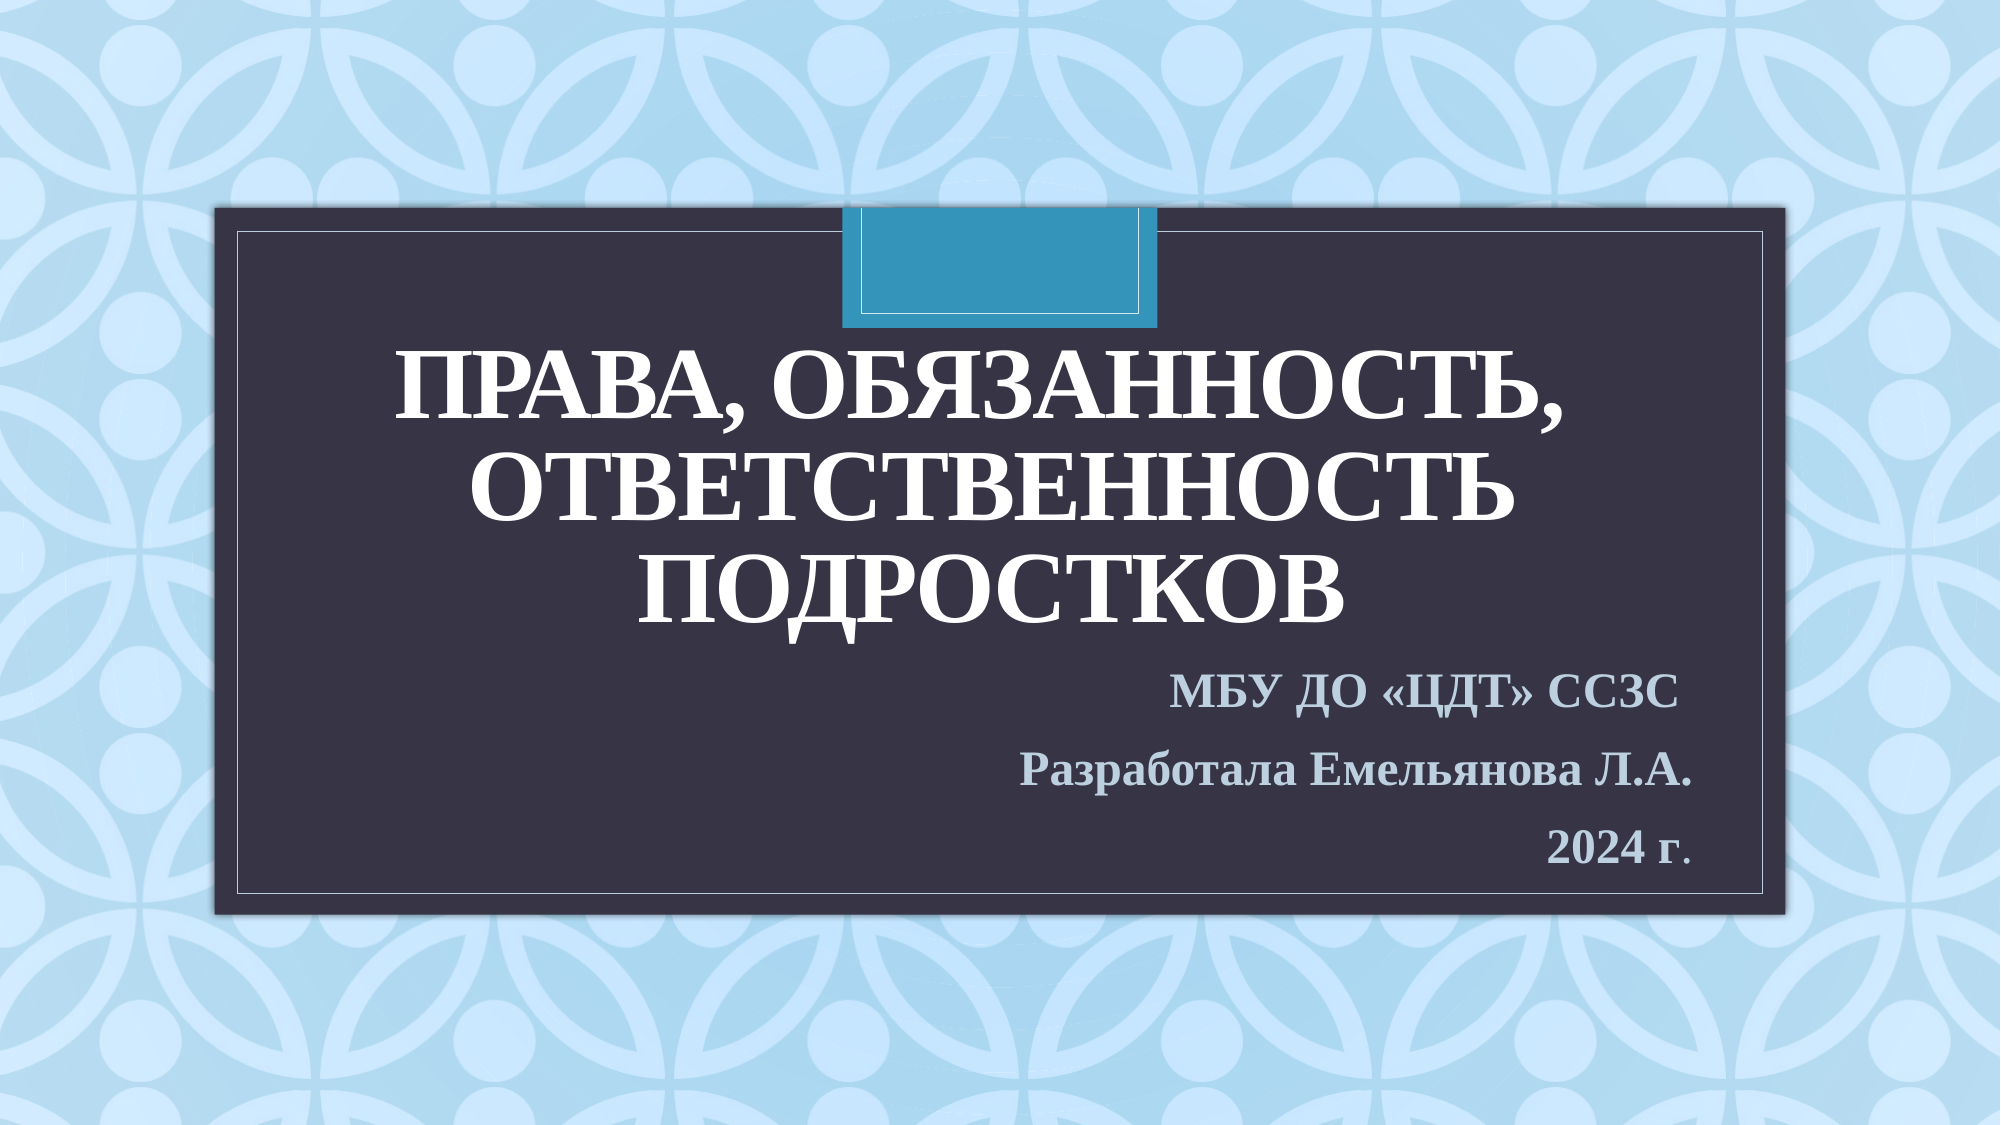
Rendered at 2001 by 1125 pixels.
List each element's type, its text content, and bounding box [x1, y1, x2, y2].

list МБУ ДО «ЦДТ» ССЗС Разработала Емельянова Л.А. 2024 г. [999, 650, 1708, 886]
title Права, обязанность, ответственность подростков [205, 329, 1779, 651]
